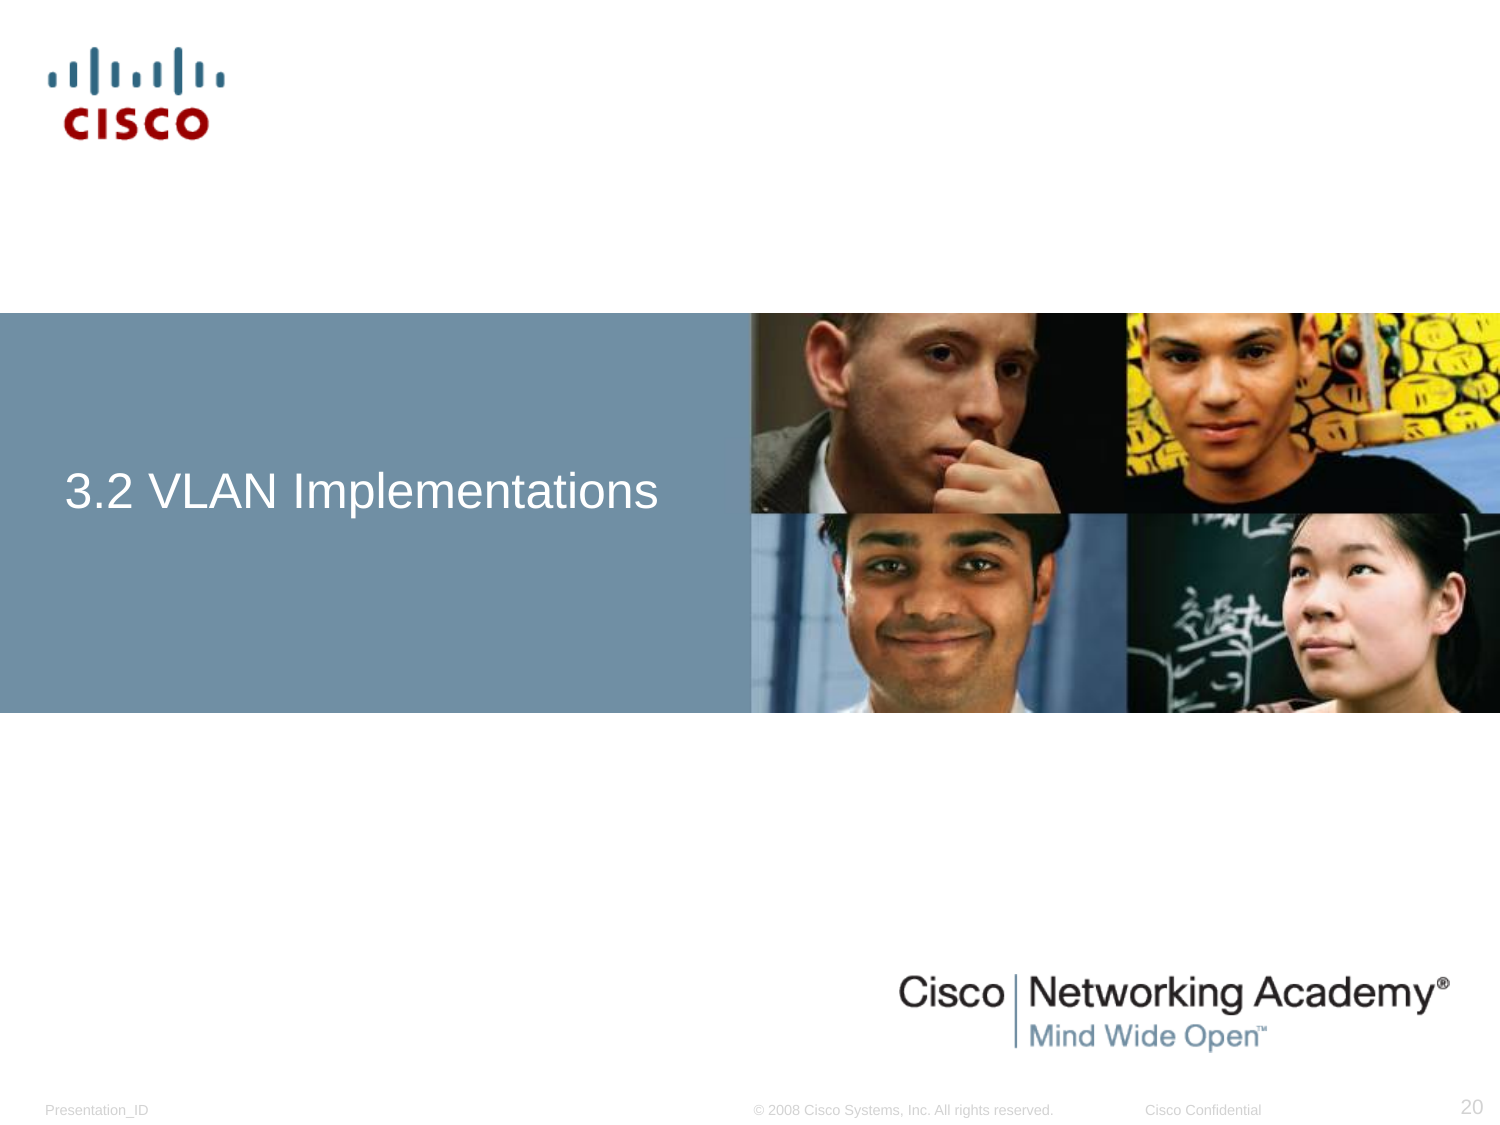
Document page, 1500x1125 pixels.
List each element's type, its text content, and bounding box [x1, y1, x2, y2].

picture [40, 19, 233, 168]
picture [0, 313, 1500, 713]
picture [899, 974, 1450, 1053]
title 3.2 VLAN Implementations [50, 371, 684, 615]
